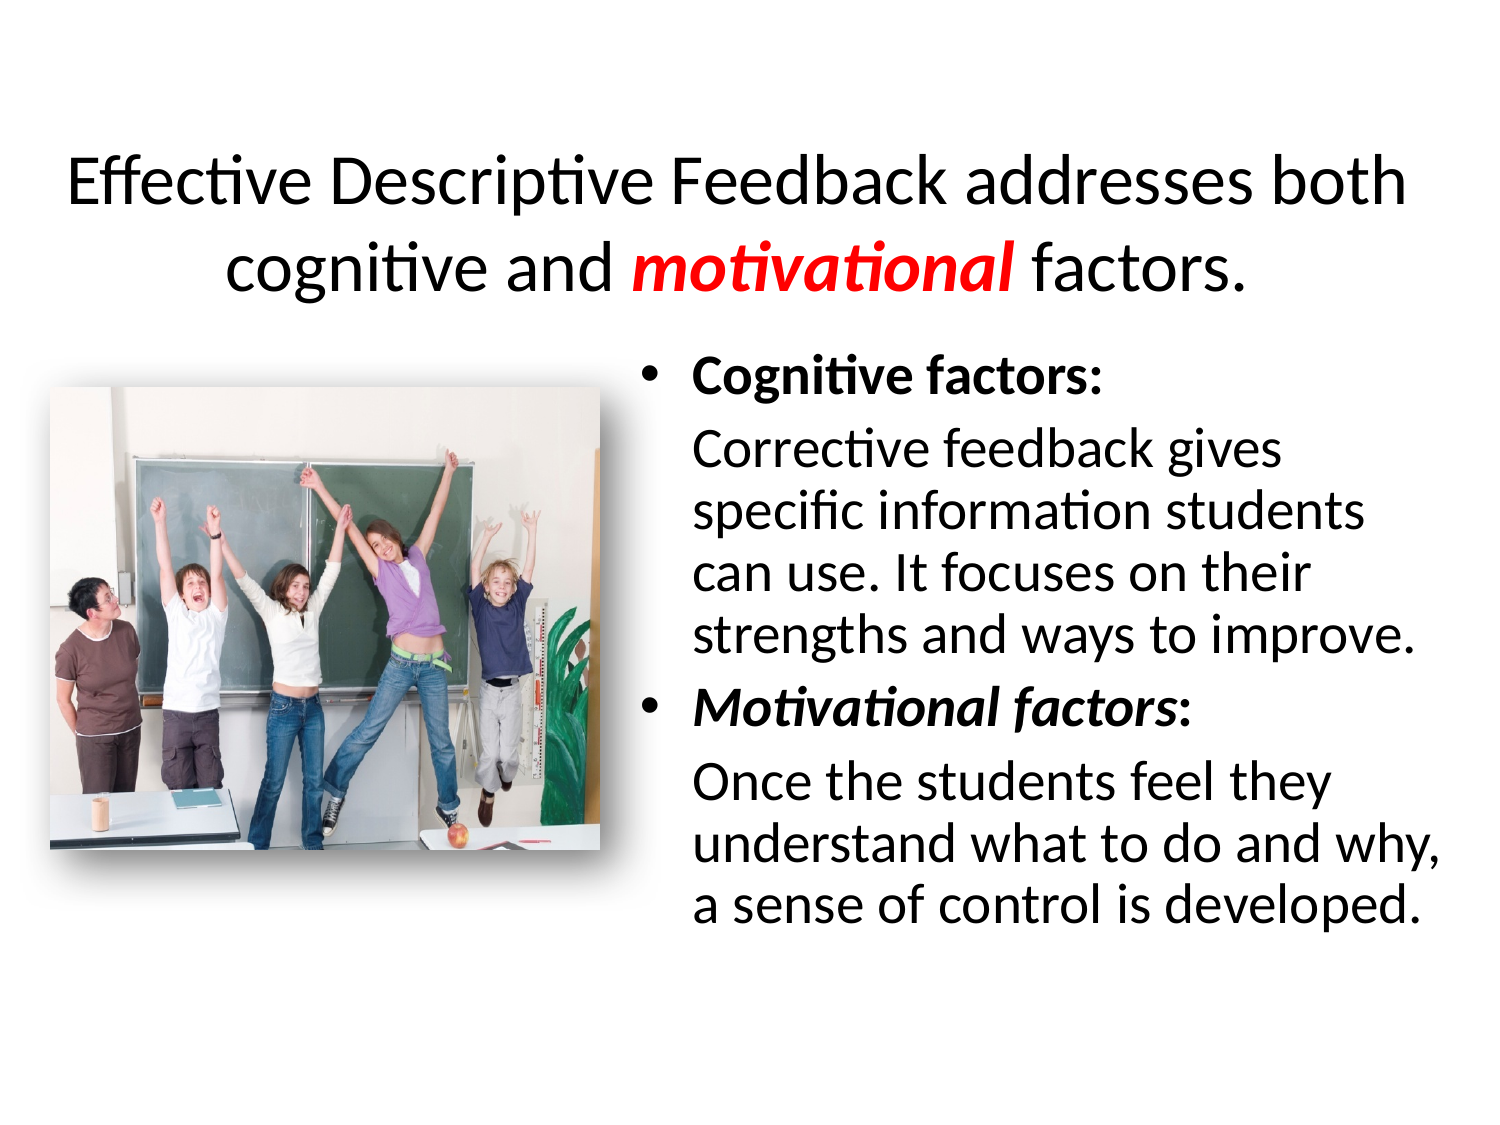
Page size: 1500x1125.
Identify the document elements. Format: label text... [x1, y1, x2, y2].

picture [49, 387, 601, 851]
list Cognitive factors: Corrective feedback gives specific information students can use. It focuses on their strengths and ways to improve. Motivational factors: Once the students feel they understand what to do and why, a sense of control is developed. [624, 337, 1463, 1000]
title Effective Descriptive Feedback addresses both cognitive and motivational factors. [24, 125, 1450, 400]
